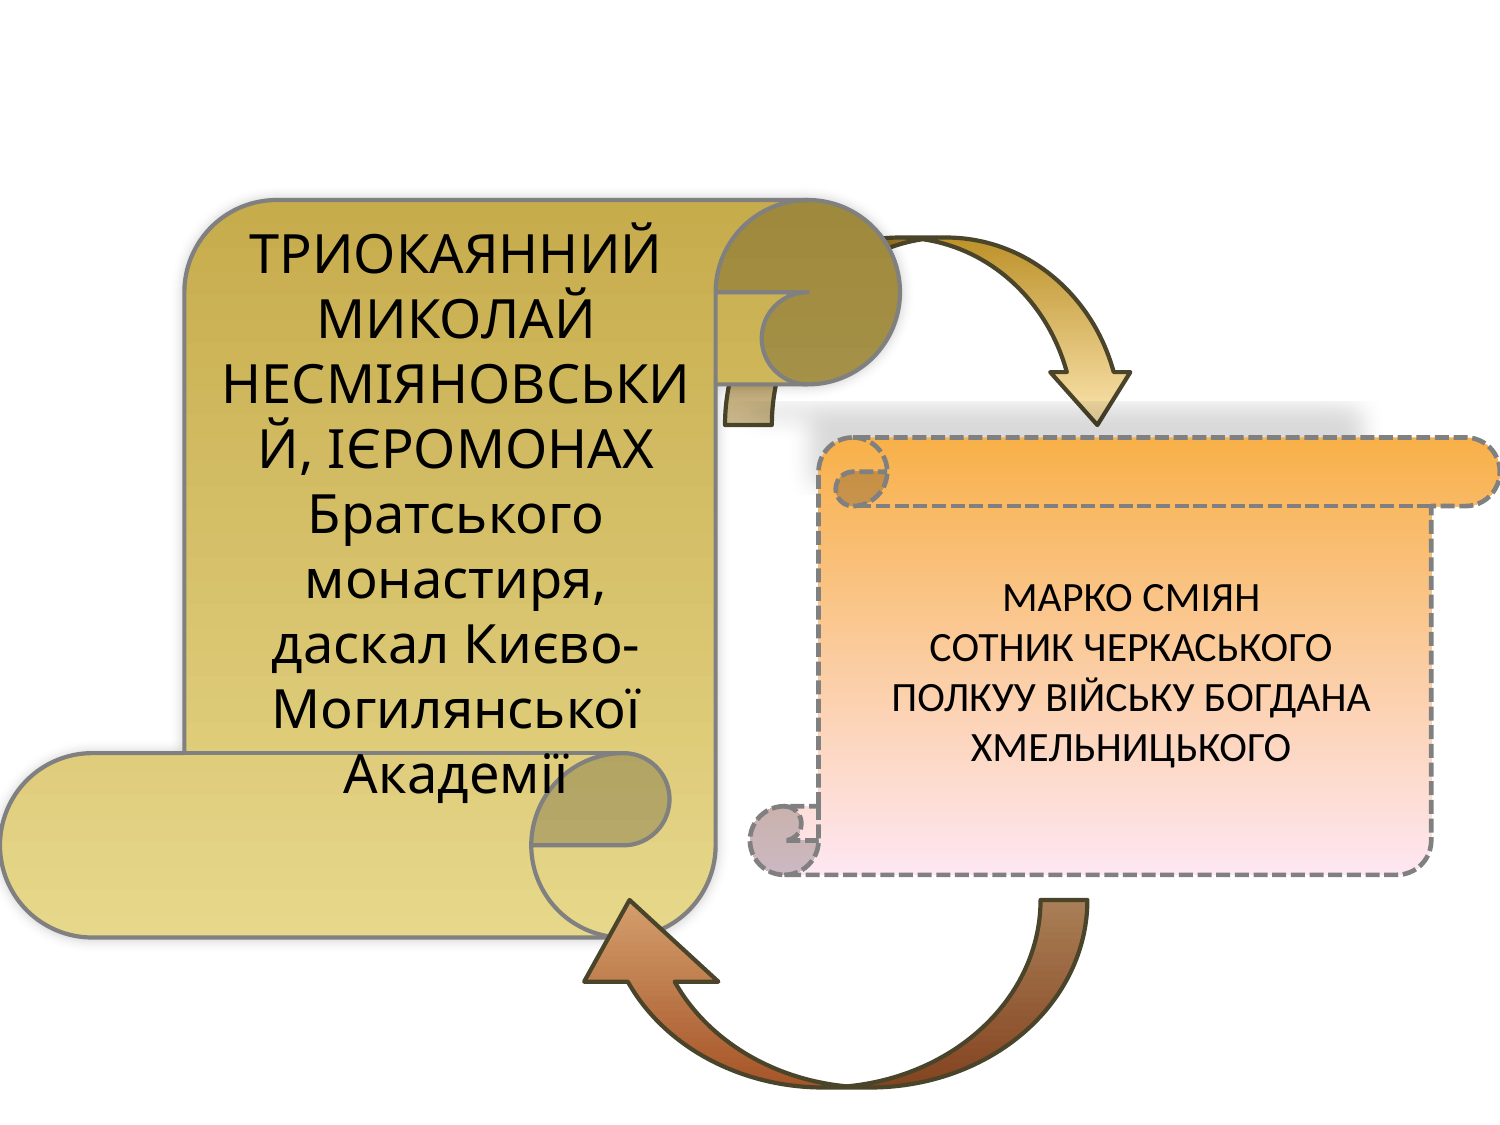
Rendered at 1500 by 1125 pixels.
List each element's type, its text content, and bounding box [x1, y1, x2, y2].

text_box ТРИОКАЯННИЙ МИКОЛАЙ НЕСМІЯНОВСЬКИЙ, ІЄРОМОНАХ Братського монастиря, даскал Києво-Могилянської Академії [199, 212, 713, 812]
text_box [771, 394, 777, 401]
text_box [768, 869, 782, 877]
text_box [0, 197, 903, 940]
text_box [747, 828, 754, 842]
text_box [725, 394, 766, 428]
text_box [754, 859, 768, 872]
text_box [763, 805, 777, 815]
text_box [891, 235, 1133, 401]
text_box [751, 813, 763, 827]
text_box [582, 897, 1090, 1090]
text_box [748, 845, 757, 859]
text_box МАРКО СМІЯН СОТНИК ЧЕРКАСЬКОГО ПОЛКУУ ВІЙСЬКУ БОГДАНА ХМЕЛЬНИЦЬКОГО [849, 562, 1413, 778]
text_box [779, 435, 1500, 877]
